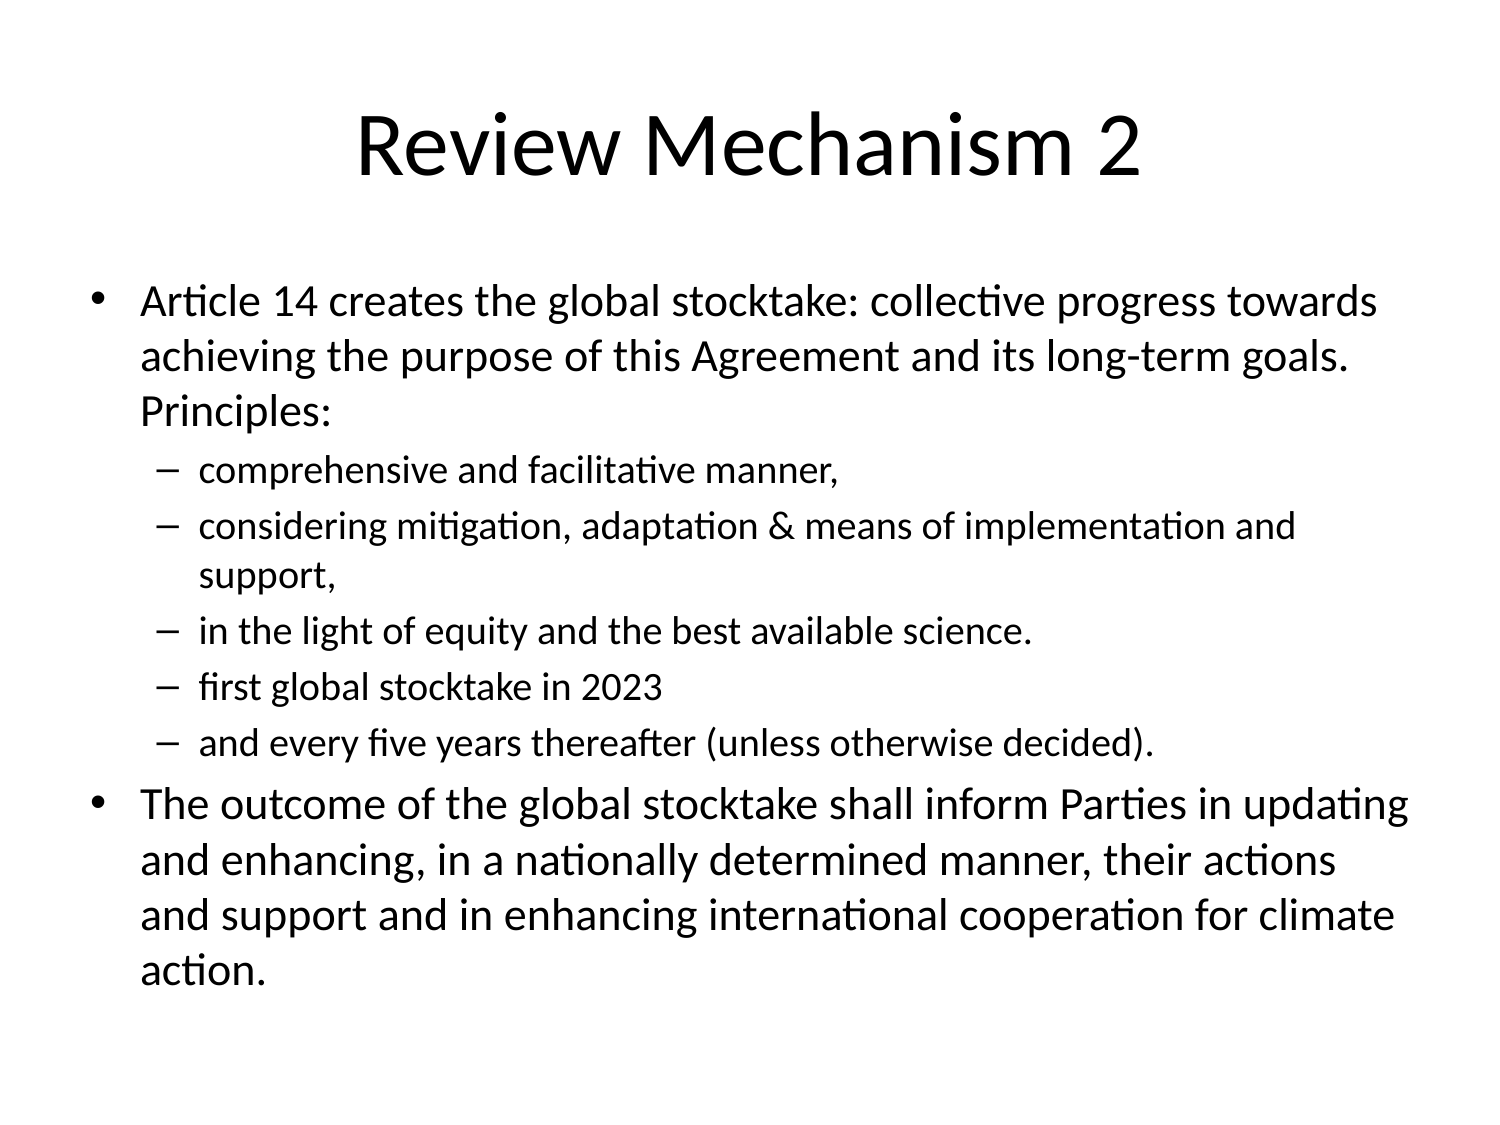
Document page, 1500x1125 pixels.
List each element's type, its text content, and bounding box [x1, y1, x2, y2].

title Review Mechanism 2 [75, 45, 1425, 233]
list Article 14 creates the global stocktake: collective progress towards achieving the purpose of this Agreement and its long-term goals. Principles: comprehensive and facilitative manner, considering mitigation, adaptation & means of implementation and support, in the light of equity and the best available science. first global stocktake in 2023 and every five years thereafter (unless otherwise decided). The outcome of the global stocktake shall inform Parties in updating and enhancing, in a nationally determined manner, their actions and support and in enhancing international cooperation for climate action. [75, 262, 1425, 1005]
